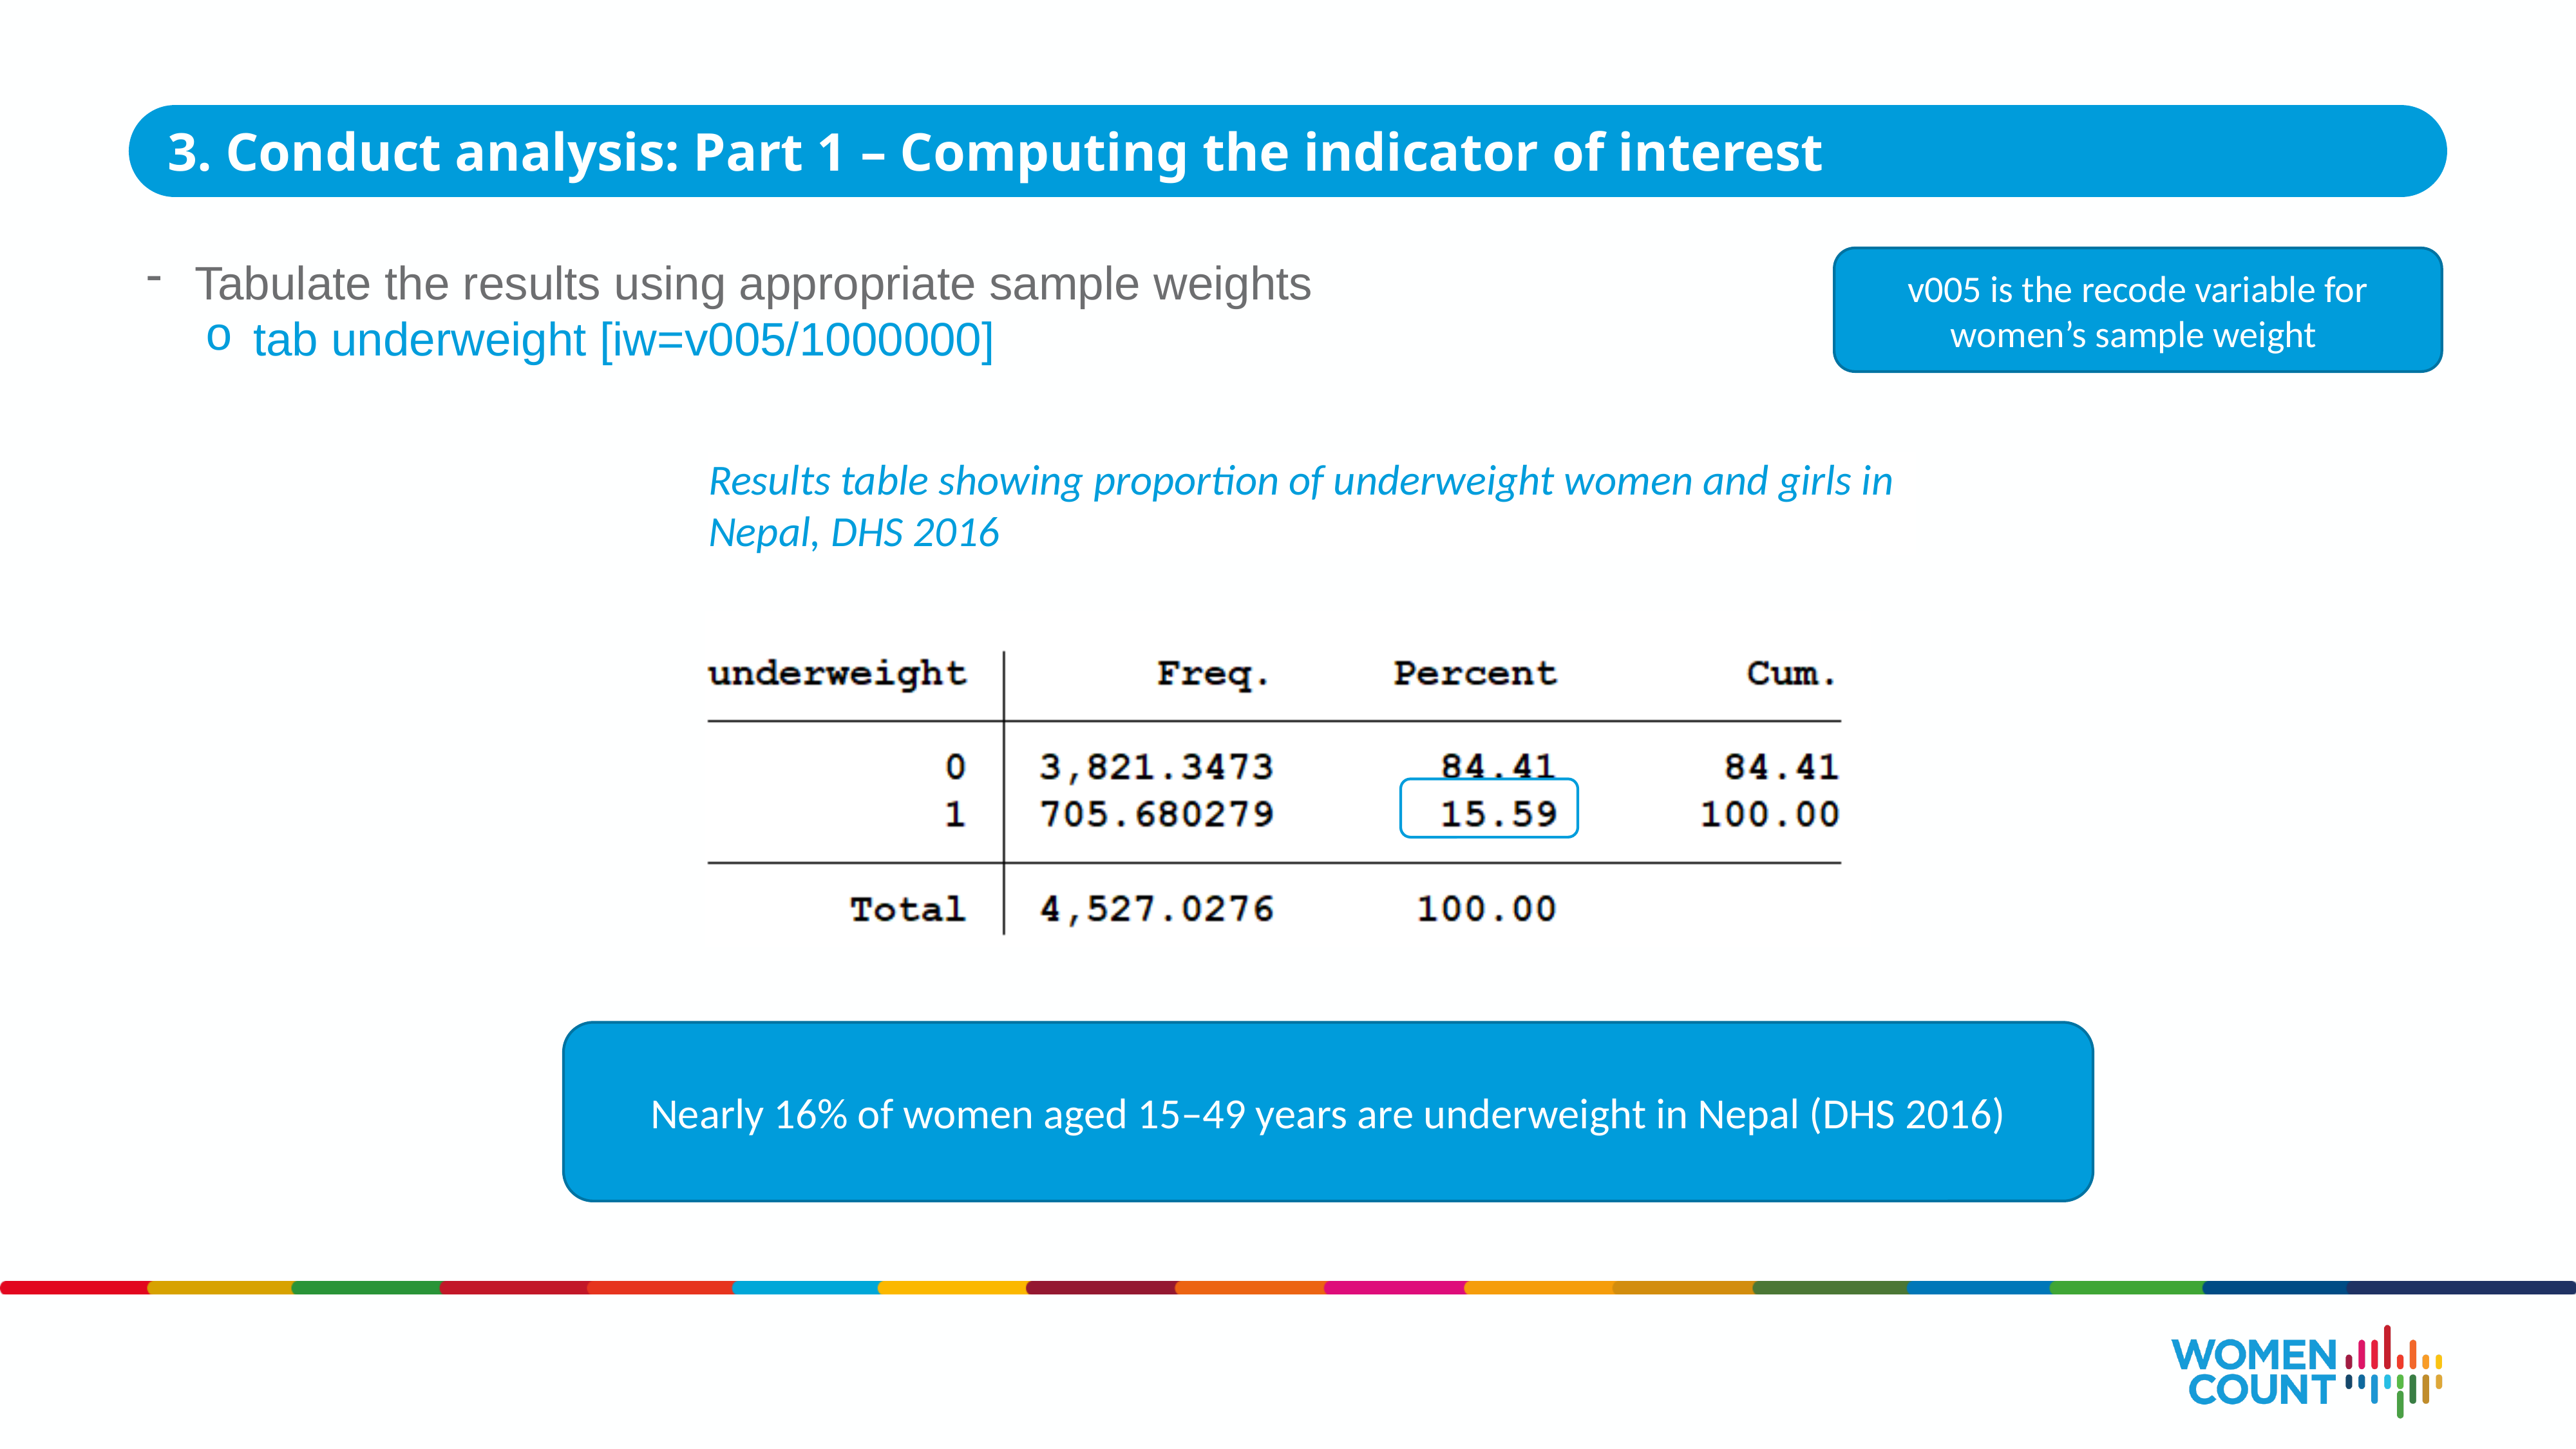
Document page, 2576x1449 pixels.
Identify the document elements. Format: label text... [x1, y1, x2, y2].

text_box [705, 451, 1917, 947]
list 3. Conduct analysis: Part 1 – Computing the indicator of interest [167, 119, 2411, 182]
text_box Nearly 16% of women aged 15–49 years are underweight in Nepal (DHS 2016) [562, 1021, 2095, 1202]
text_box Tabulate the results using appropriate sample weights tab underweight [iw=v005/1000000] [137, 247, 1847, 370]
text_box v005 is the recode variable for women’s sample weight [1833, 246, 2443, 374]
